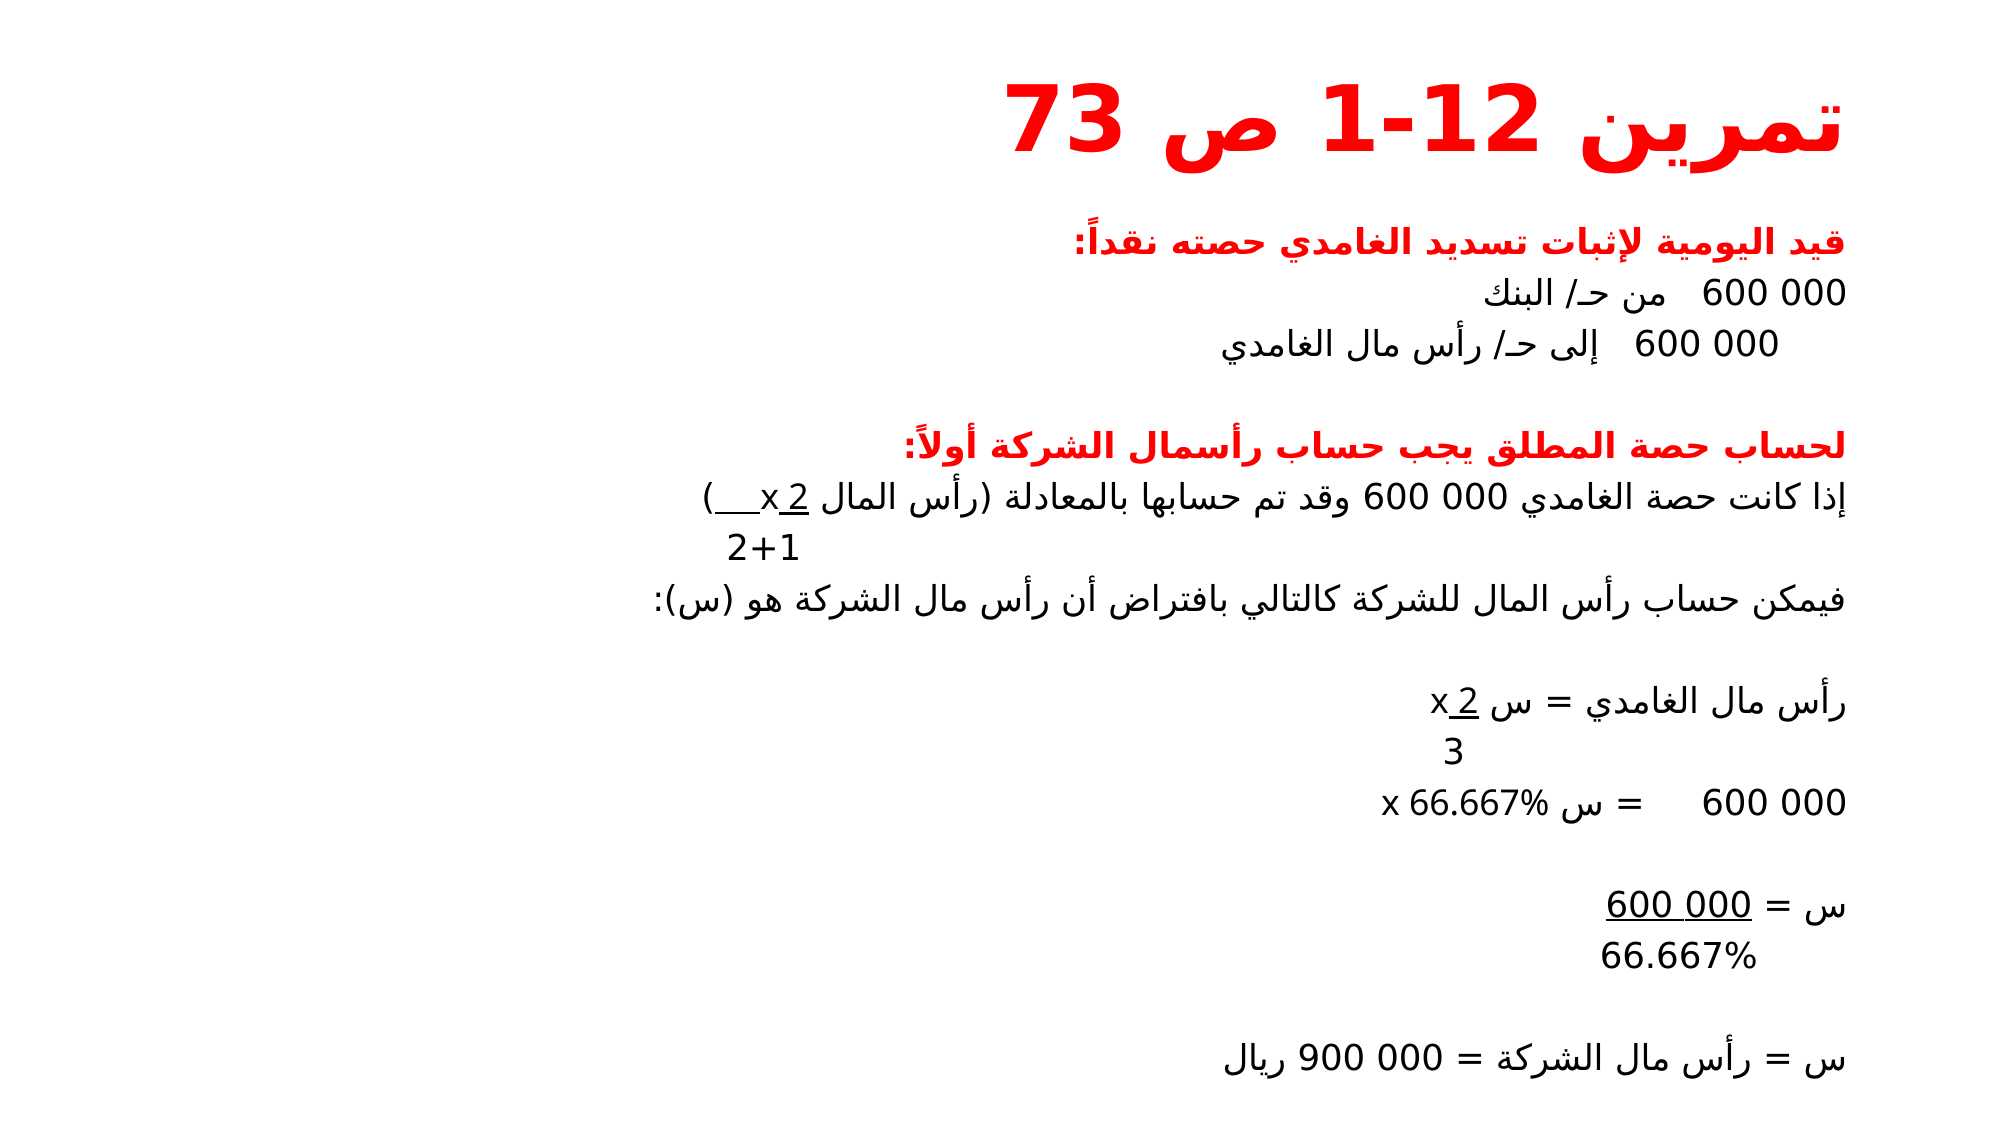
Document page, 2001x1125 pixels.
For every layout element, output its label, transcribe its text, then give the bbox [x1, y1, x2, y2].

list قيد اليومية لإثبات تسديد الغامدي حصته نقداً: 000 600 من حـ/ البنك 000 600 إلى حـ/ رأس مال الغامدي لحساب حصة المطلق يجب حساب رأسمال الشركة أولاً: إذا كانت حصة الغامدي 000 600 وقد تم حسابها بالمعادلة (رأس المال x 2 ) 2+1 فيمكن حساب رأس المال للشركة كالتالي بافتراض أن رأس مال الشركة هو (س): رأس مال الغامدي = س x 2 3 000 600 = س x 66.667% س = 000 600 66.667% س = رأس مال الشركة = 000 900 ريال [137, 161, 1863, 1089]
title تمرين 12-1 ص 73 [137, 59, 1863, 161]
